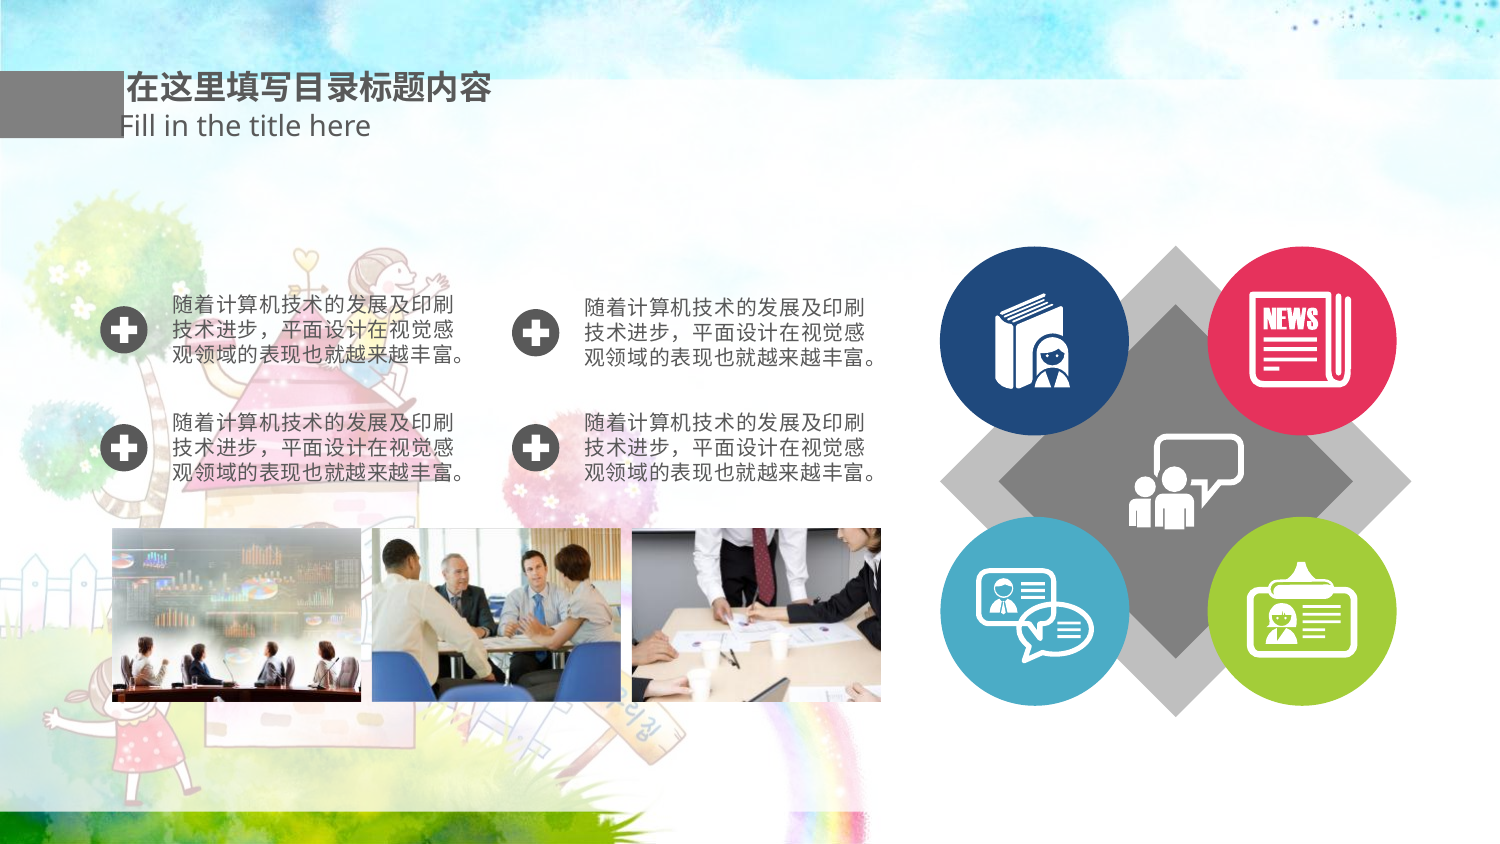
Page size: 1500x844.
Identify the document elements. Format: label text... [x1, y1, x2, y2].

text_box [1207, 246, 1397, 436]
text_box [100, 284, 469, 376]
text_box 在这里填写目录标题内容 [112, 59, 538, 114]
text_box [998, 303, 1354, 659]
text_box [940, 516, 1130, 706]
text_box [939, 448, 992, 516]
text_box [0, 70, 112, 139]
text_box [100, 402, 469, 494]
text_box [371, 528, 622, 702]
text_box [111, 528, 362, 702]
picture [0, 812, 1500, 844]
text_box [1207, 516, 1397, 706]
picture [0, 0, 1500, 79]
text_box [511, 402, 881, 494]
text_box [1135, 671, 1201, 718]
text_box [939, 246, 1130, 436]
text_box [1359, 448, 1413, 516]
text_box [511, 287, 881, 379]
text_box Fill in the title here [103, 99, 387, 150]
text_box [631, 528, 882, 702]
text_box [1135, 244, 1201, 303]
